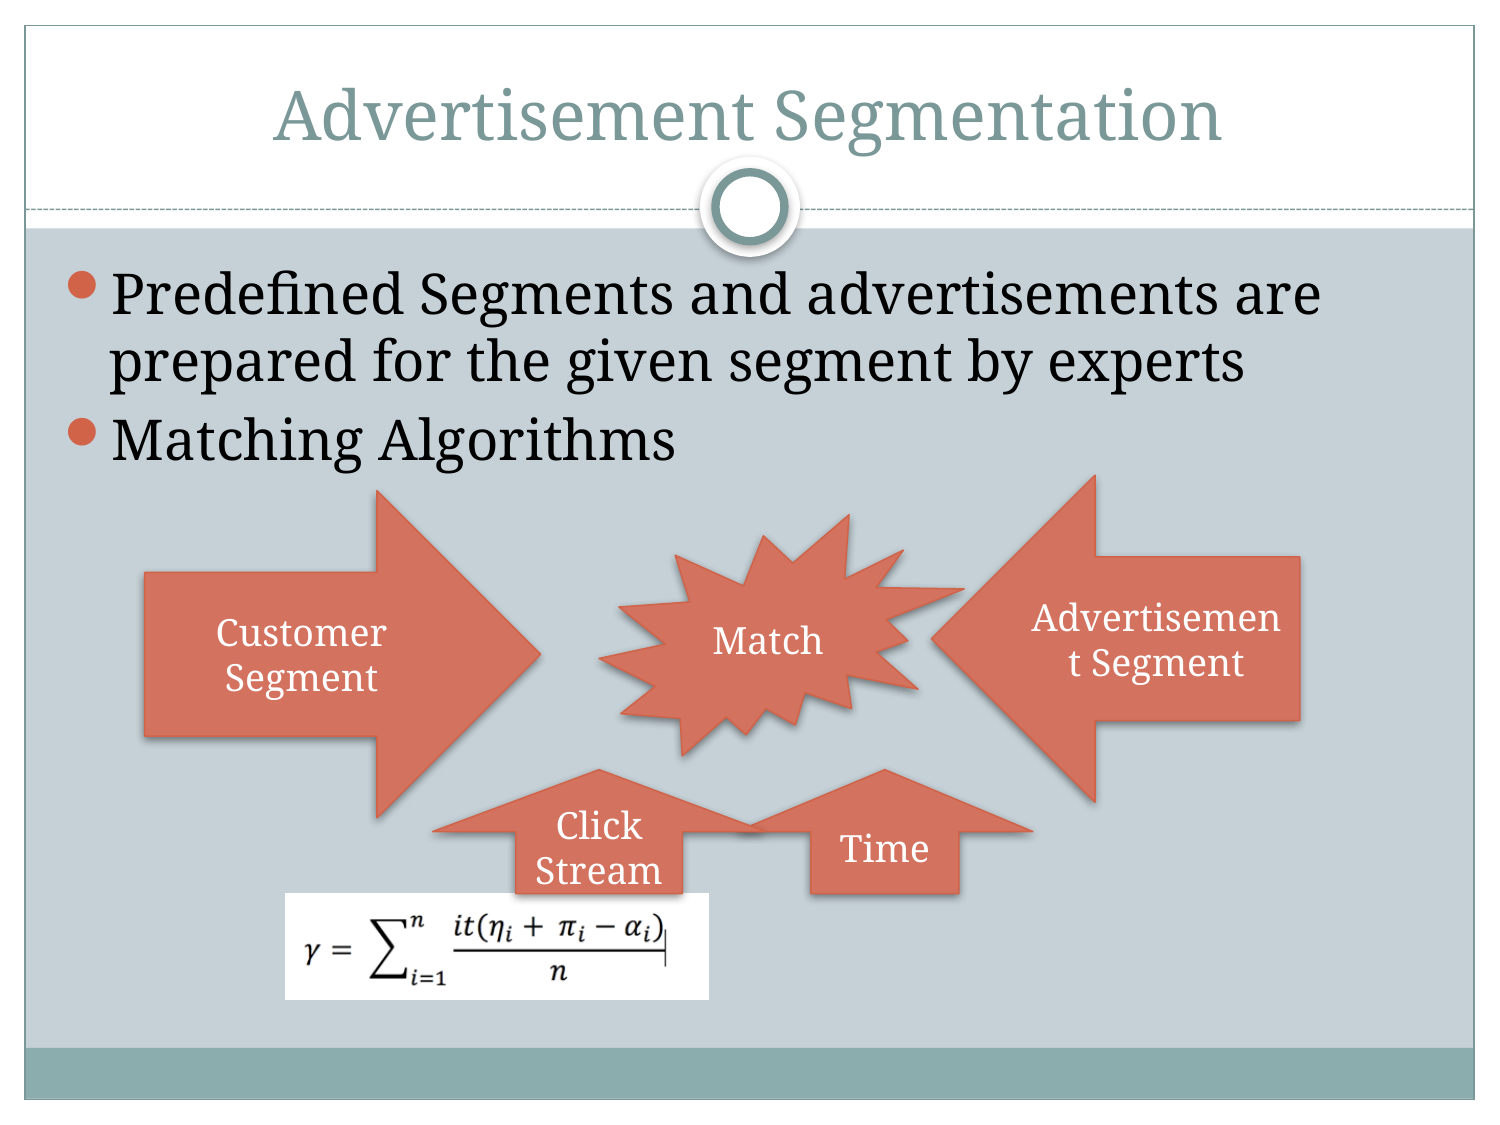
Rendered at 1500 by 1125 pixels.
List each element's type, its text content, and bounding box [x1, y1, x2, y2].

text_box Match [598, 514, 965, 757]
title Advertisement Segmentation [49, 37, 1450, 162]
picture [285, 893, 709, 1001]
text_box Click Stream [431, 768, 767, 890]
text_box Advertisement Segment [930, 474, 1301, 804]
text_box Time [753, 768, 1034, 895]
list Predefined Segments and advertisements are prepared for the given segment by experts Matching Algorithms [49, 250, 1445, 1001]
text_box Customer Segment [143, 489, 542, 819]
